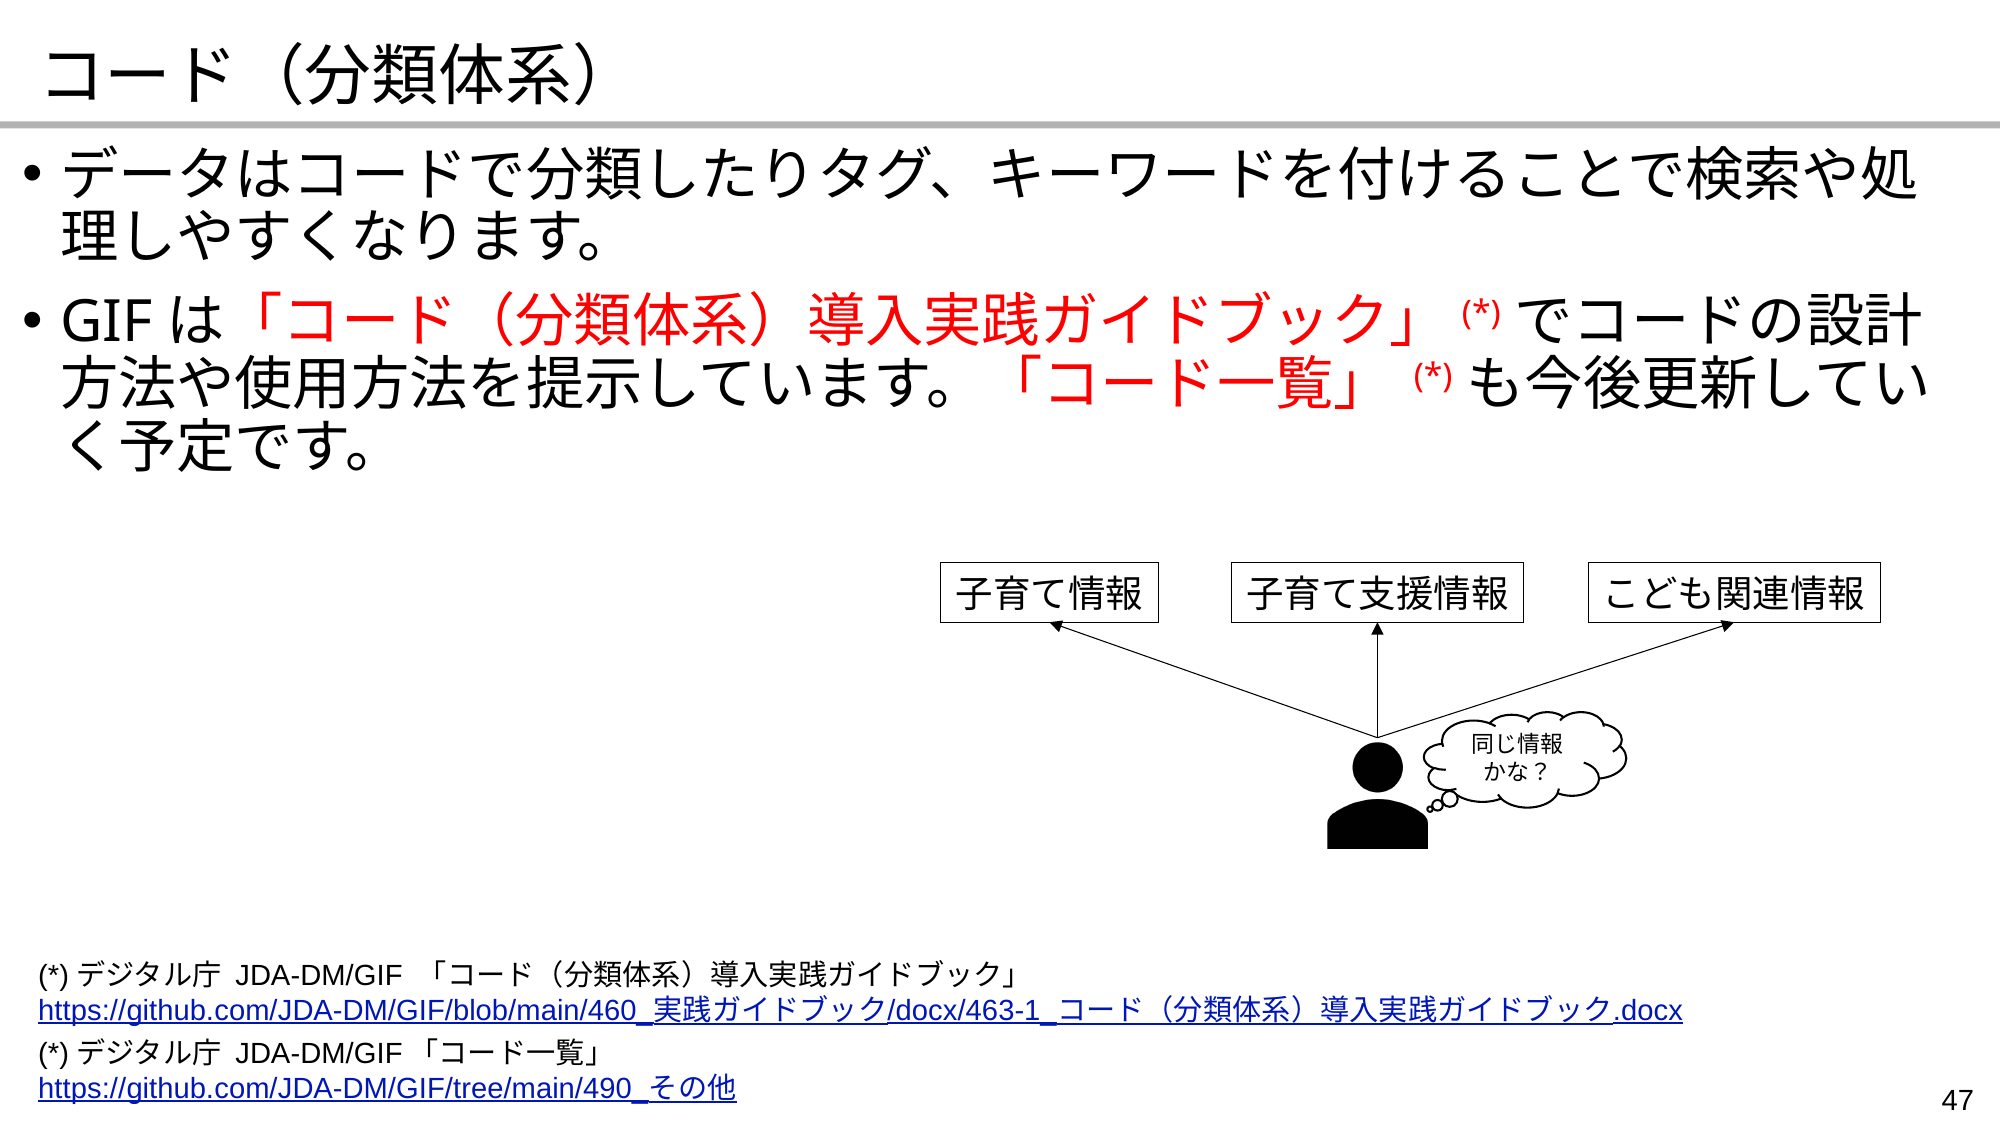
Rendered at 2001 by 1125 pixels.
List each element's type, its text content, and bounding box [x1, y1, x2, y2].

text_box コード（分類体系） [23, 34, 1910, 121]
text_box 子育て情報 [940, 562, 1159, 623]
picture [1302, 738, 1453, 871]
text_box 子育て支援情報 [1231, 562, 1524, 623]
text_box データはコードで分類したりタグ、キーワードを付けることで検索や処理しやすくなります。 GIFは「コード（分類体系）導入実践ガイドブック」(*)でコードの設計方法や使用方法を提示しています。「コード一覧」 (*)も今後更新していく予定です。 [7, 137, 1981, 719]
slide_number 47 [1881, 1073, 1989, 1124]
text_box (*)デジタル庁 JDA-DM/GIF 「コード（分類体系）導入実践ガイドブック」 https://github.com/JDA-DM/GIF/blob/main/460_実践ガイドブック/docx/463-1_コード（分類体系）導入実践ガイドブック.docx (*)デジタル庁 JDA-DM/GIF「コード一覧」 https://github.com/JDA-DM/GIF/tree/main/490_その他 [23, 949, 1863, 1109]
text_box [1049, 623, 1377, 738]
text_box 同じ情報かな？ [1453, 738, 1628, 809]
text_box こども関連情報 [1588, 562, 1881, 623]
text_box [1377, 623, 1735, 738]
